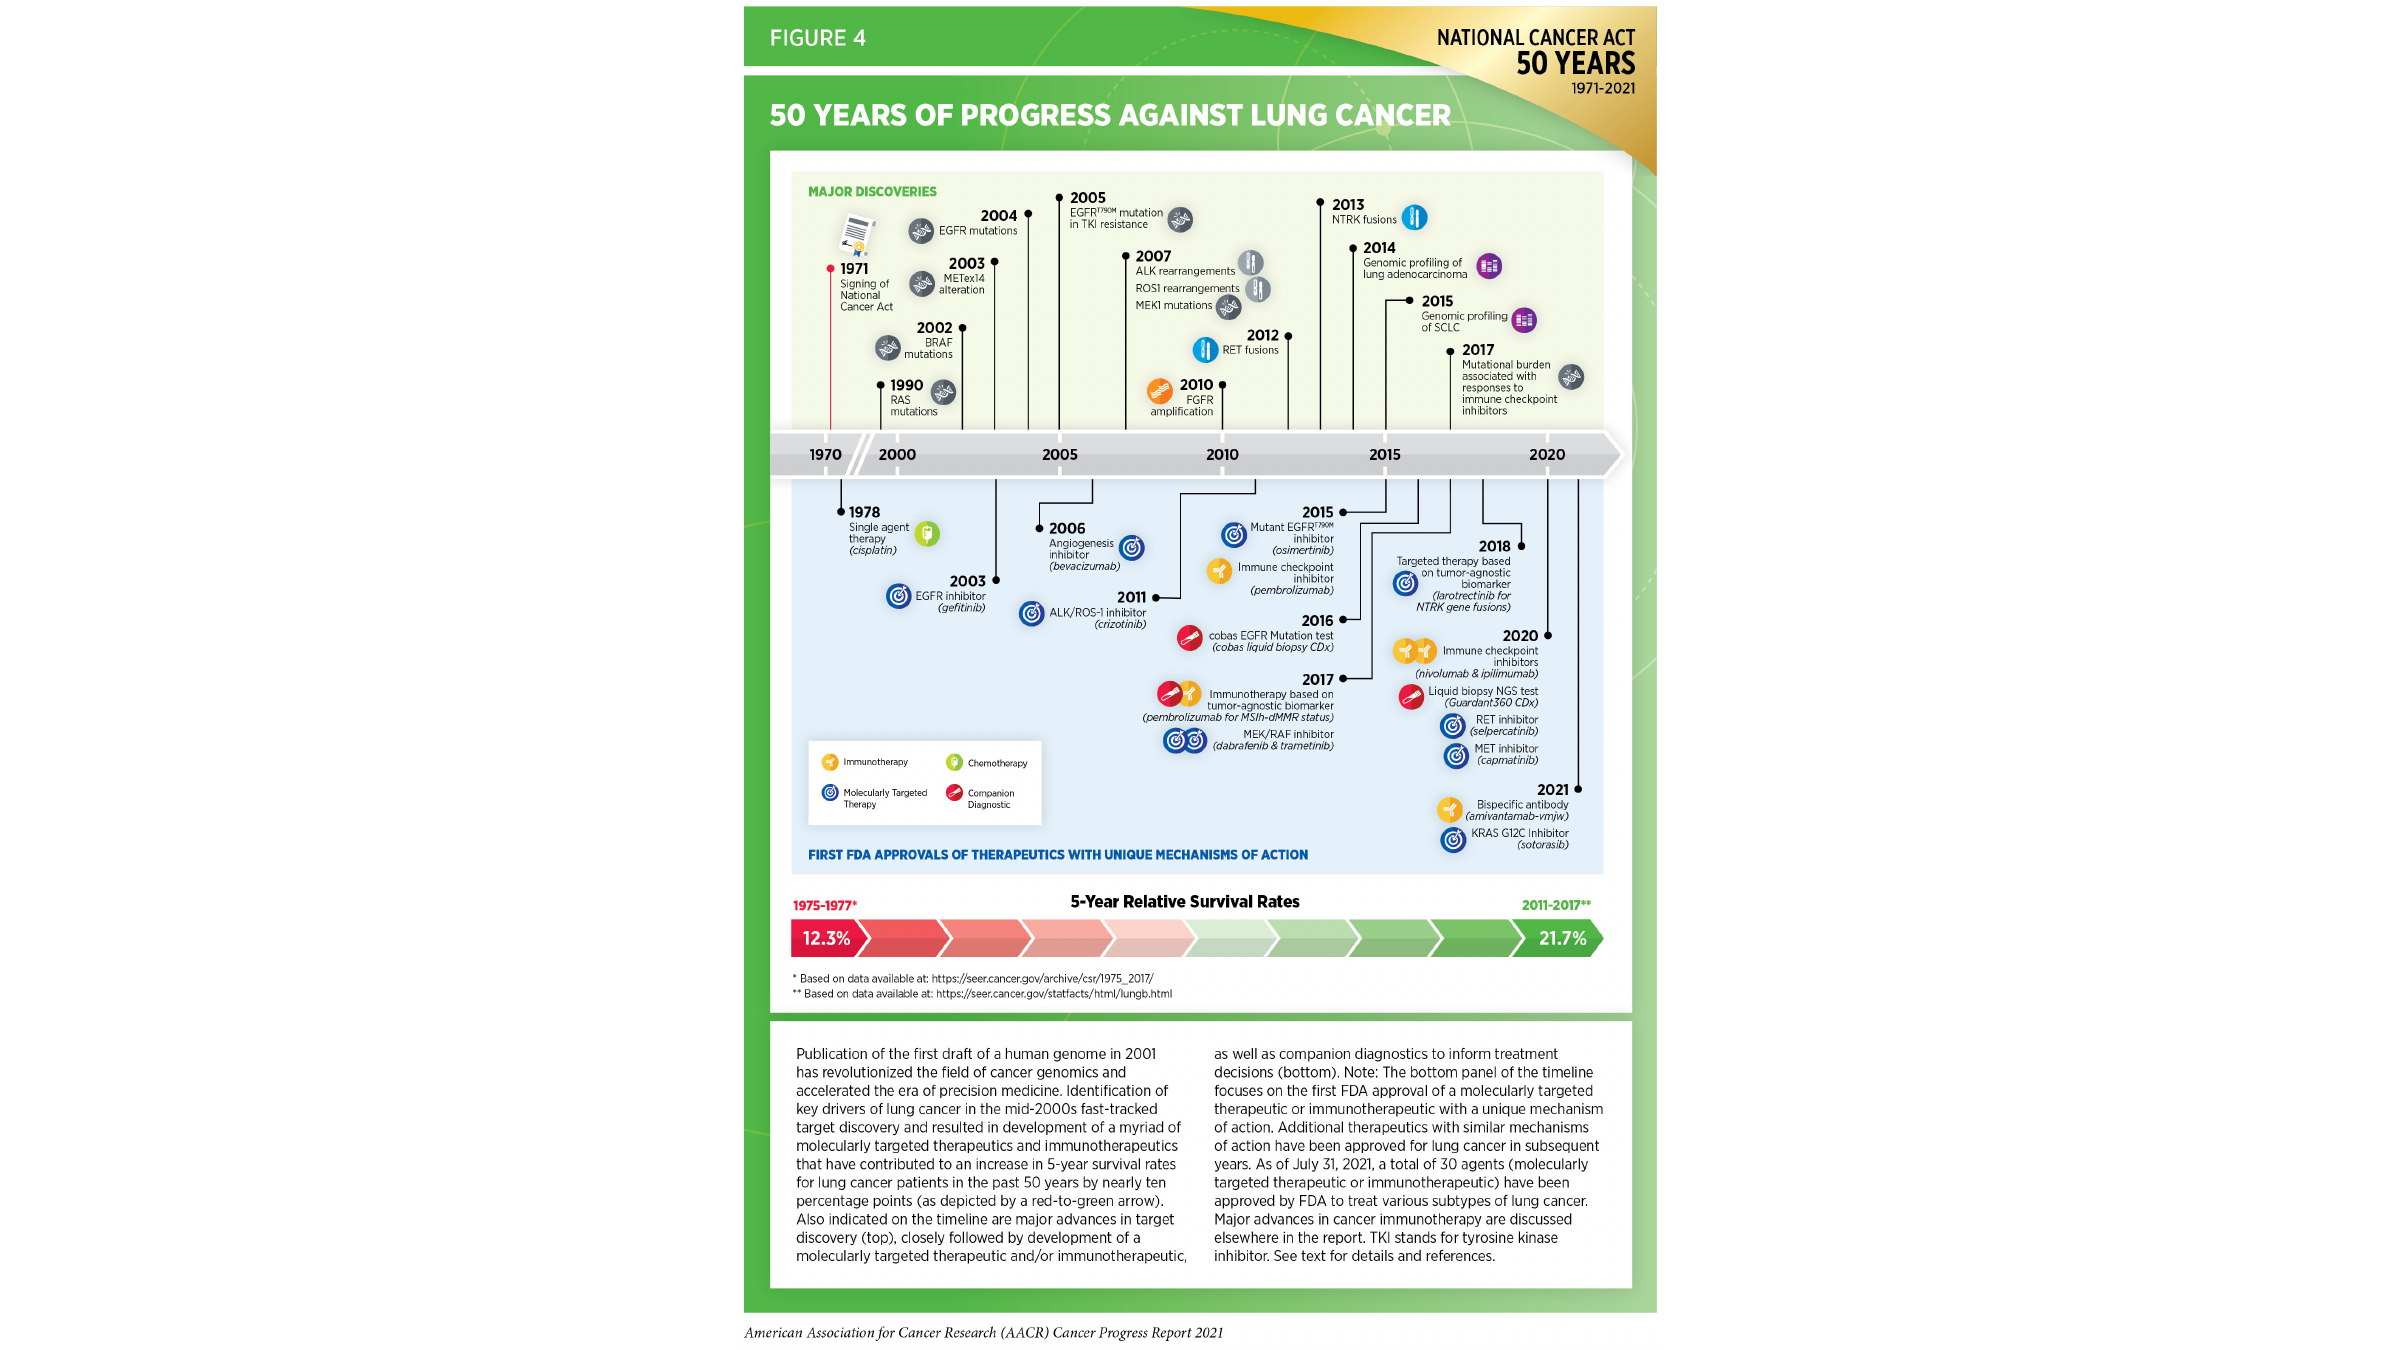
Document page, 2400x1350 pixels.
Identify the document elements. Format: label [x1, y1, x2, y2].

picture [735, 0, 1665, 1350]
